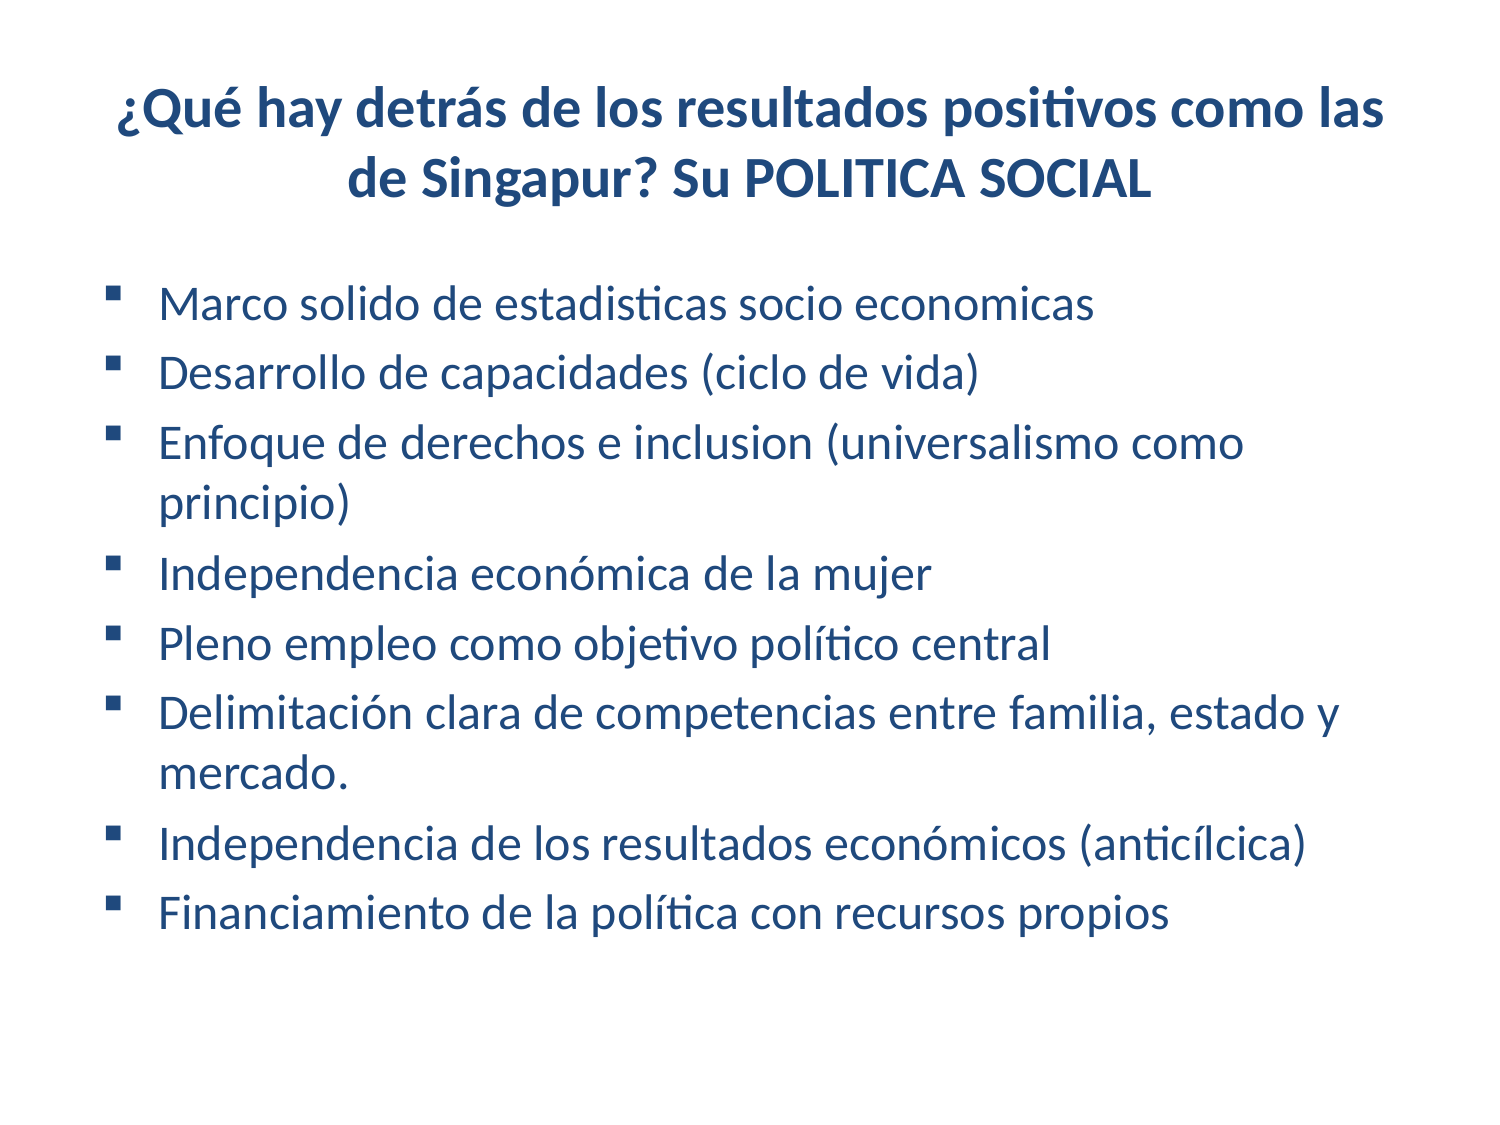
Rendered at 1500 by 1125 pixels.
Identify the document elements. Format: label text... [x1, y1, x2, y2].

title ¿Qué hay detrás de los resultados positivos como las de Singapur? Su POLITICA SOCIAL [75, 45, 1425, 233]
list Marco solido de estadisticas socio economicas Desarrollo de capacidades (ciclo de vida) Enfoque de derechos e inclusion (universalismo como principio) Independencia económica de la mujer Pleno empleo como objetivo político central Delimitación clara de competencias entre familia, estado y mercado. Independencia de los resultados económicos (anticílcica) Financiamiento de la política con recursos propios [75, 262, 1425, 1005]
